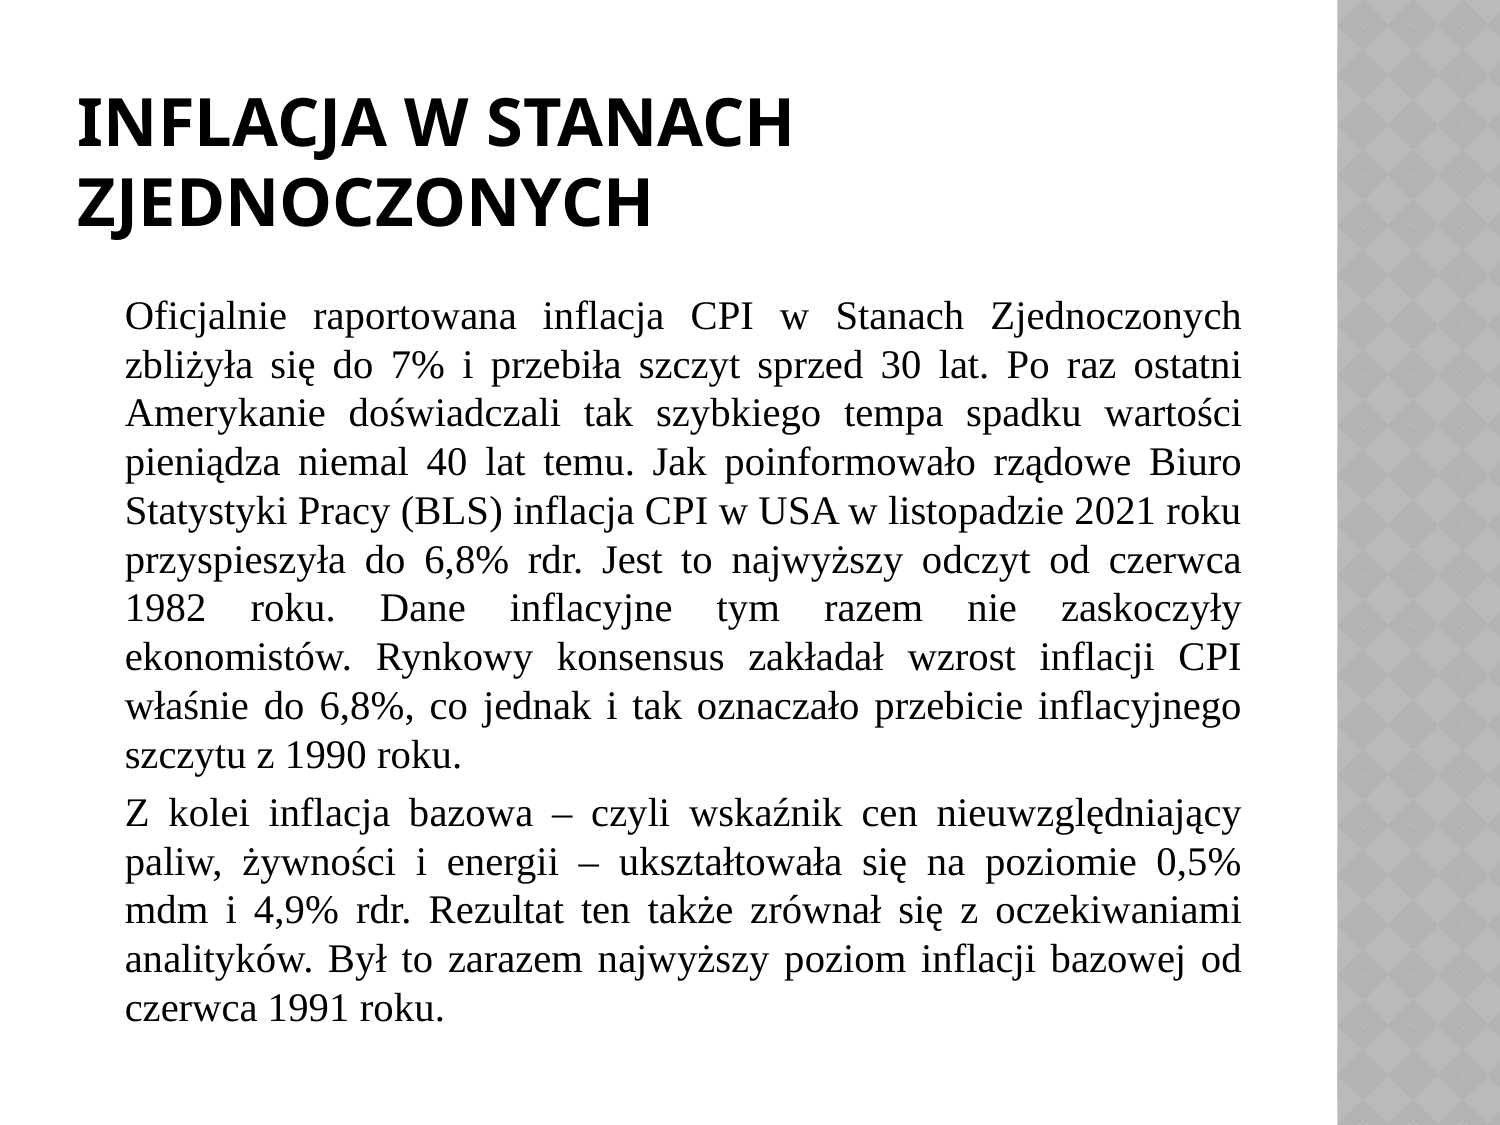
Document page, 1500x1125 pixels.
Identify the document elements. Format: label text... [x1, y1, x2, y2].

list Oficjalnie raportowana inflacja CPI w Stanach Zjednoczonych zbliżyła się do 7% i przebiła szczyt sprzed 30 lat. Po raz ostatni Amerykanie doświadczali tak szybkiego tempa spadku wartości pieniądza niemal 40 lat temu. Jak poinformowało rządowe Biuro Statystyki Pracy (BLS) inflacja CPI w USA w listopadzie 2021 roku przyspieszyła do 6,8% rdr. Jest to najwyższy odczyt od czerwca 1982 roku. Dane inflacyjne tym razem nie zaskoczyły ekonomistów. Rynkowy konsensus zakładał wzrost inflacji CPI właśnie do 6,8%, co jednak i tak oznaczało przebicie inflacyjnego szczytu z 1990 roku. Z kolei inflacja bazowa – czyli wskaźnik cen nieuwzględniający paliw, żywności i energii – ukształtowała się na poziomie 0,5% mdm i 4,9% rdr. Rezultat ten także zrównał się z oczekiwaniami analityków. Był to zarazem najwyższy poziom inflacji bazowej od czerwca 1991 roku. [70, 281, 1258, 1043]
title Inflacja w Stanach Zjednoczonych [70, 52, 1336, 240]
